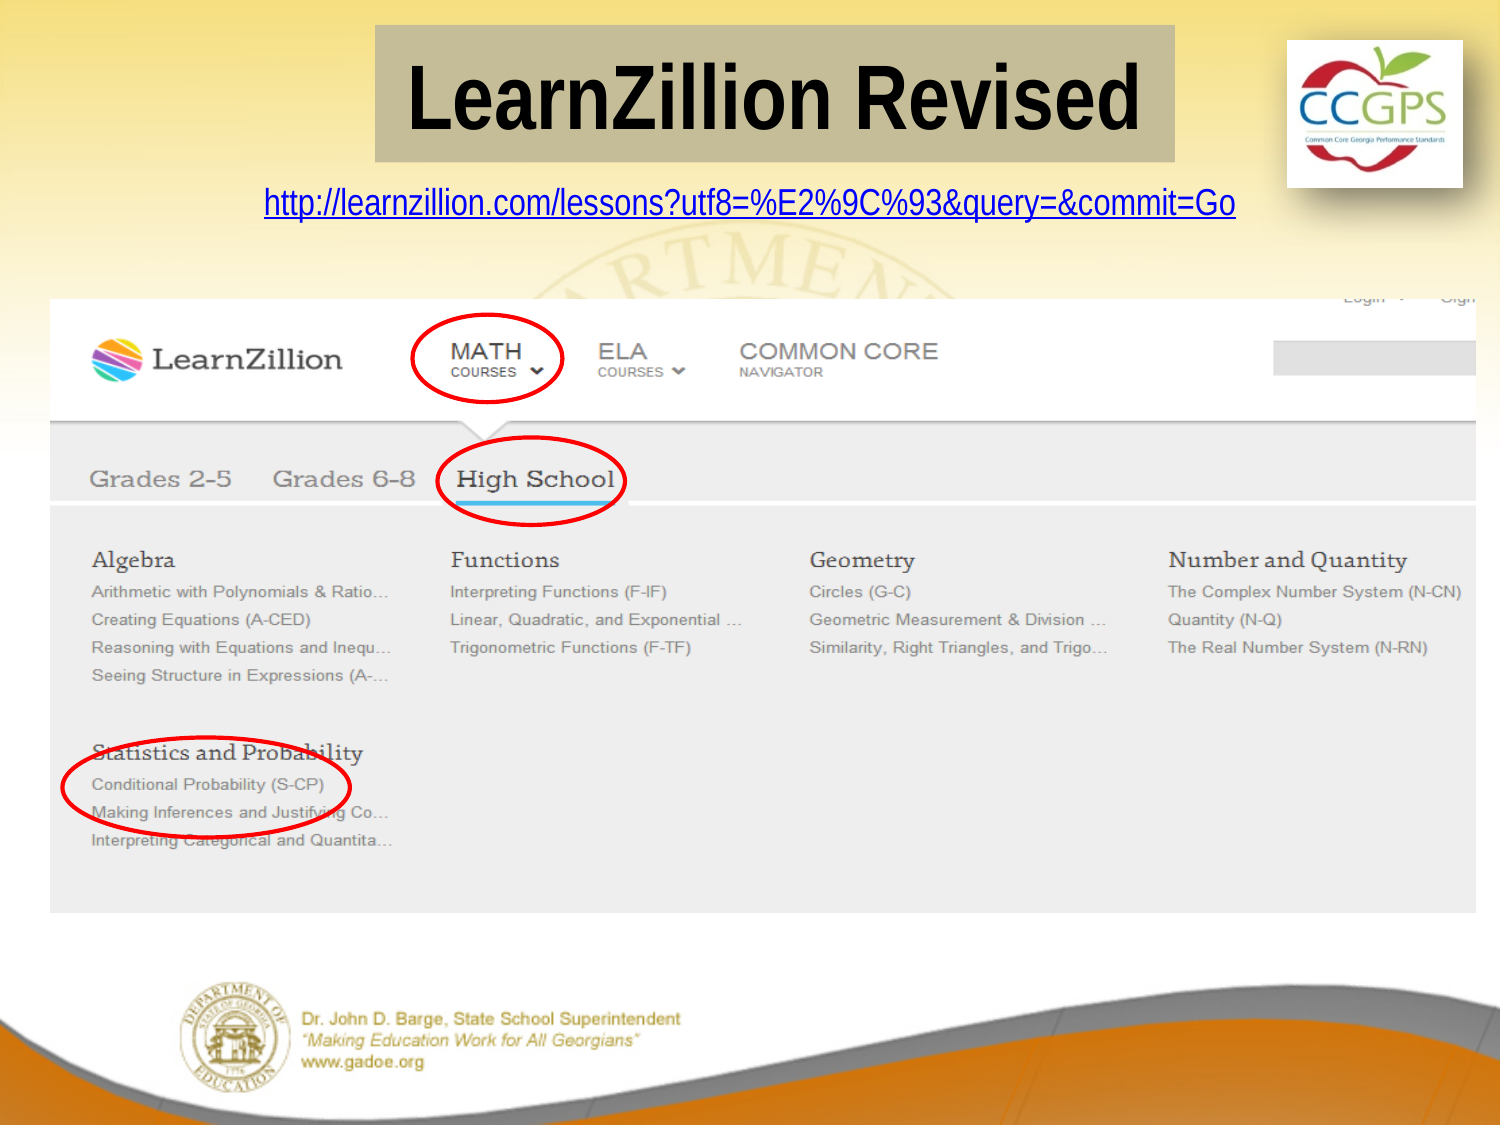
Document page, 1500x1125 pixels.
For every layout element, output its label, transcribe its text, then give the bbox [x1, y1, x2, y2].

text_box LearnZillion Revised [375, 24, 1175, 163]
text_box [49, 299, 1476, 913]
picture [0, 0, 1500, 1125]
text_box http://learnzillion.com/lessons?utf8=%E2%9C%93&query=&commit=Go [74, 164, 1425, 238]
